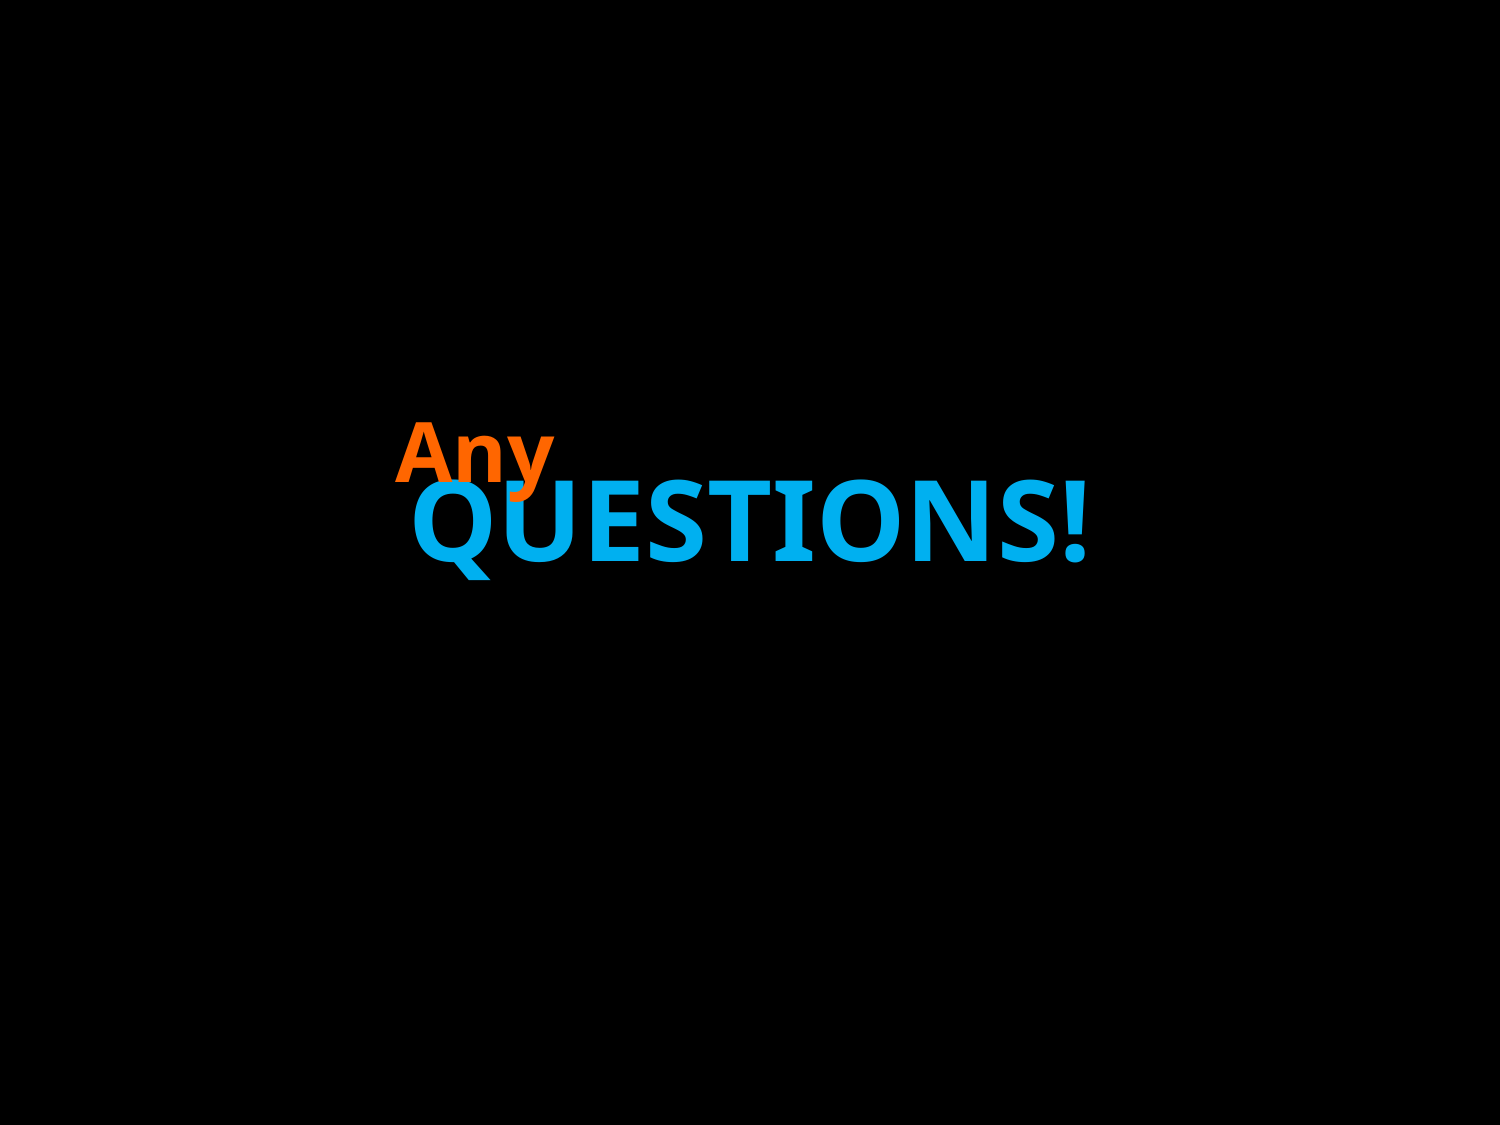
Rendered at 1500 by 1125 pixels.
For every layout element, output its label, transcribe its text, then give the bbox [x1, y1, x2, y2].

title QUESTIONS! [0, 422, 1500, 611]
text_box Any [350, 376, 600, 523]
